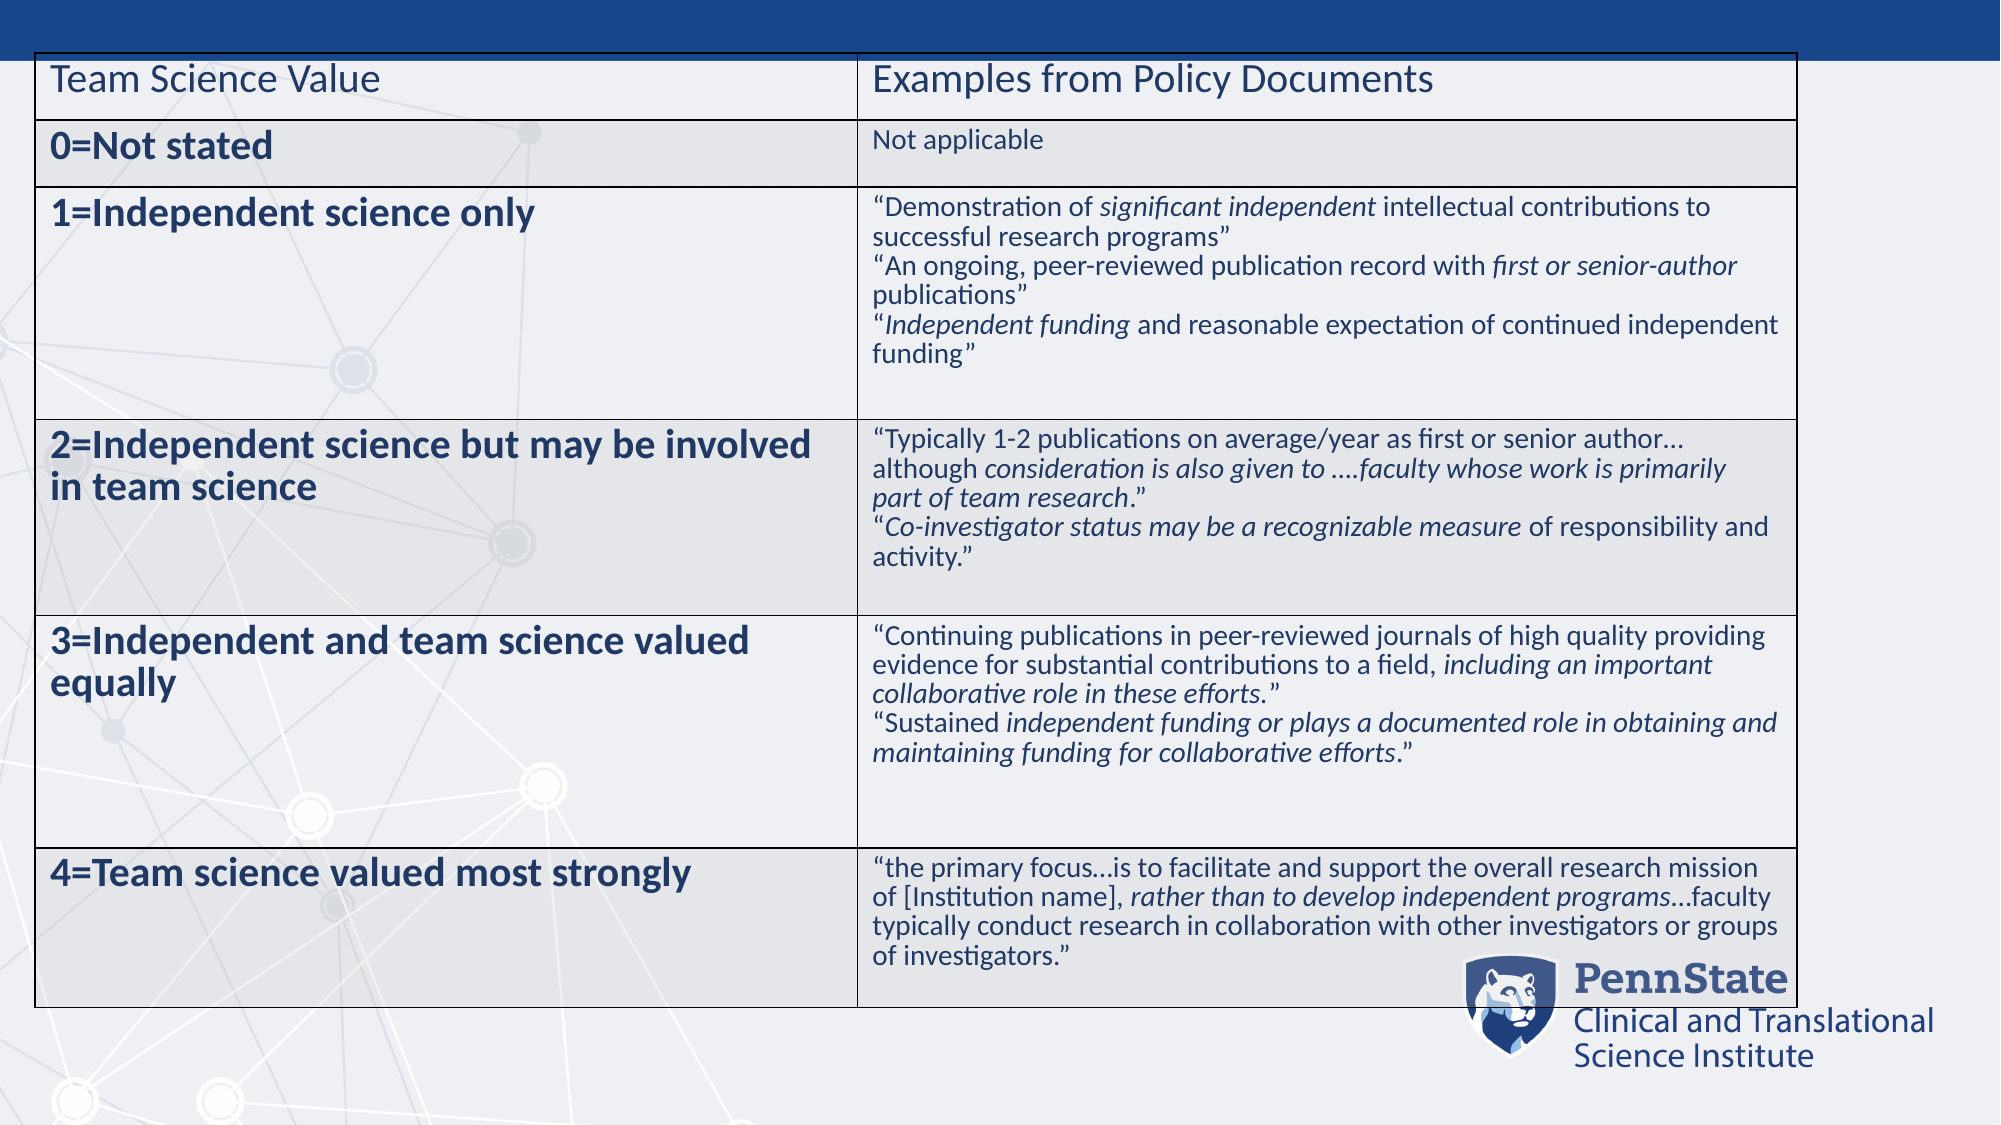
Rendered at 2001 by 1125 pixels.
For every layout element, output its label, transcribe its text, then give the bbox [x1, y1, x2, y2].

table_cell Not applicable [858, 121, 1796, 186]
table_cell 0=Not stated [36, 121, 857, 186]
table_cell 4=Team science valued most strongly [36, 849, 857, 1007]
table_cell 3=Independent and team science valued equally [36, 616, 857, 847]
table_header Team Science Value [36, 54, 857, 119]
table_cell 2=Independent science but may be involved in team science [36, 420, 857, 615]
table_cell “Typically 1-2 publications on average/year as first or senior author…although consideration is also given to ….faculty whose work is primarily part of team research.” “Co-investigator status may be a recognizable measure of responsibility and activity.” [858, 420, 1796, 615]
table_header Examples from Policy Documents [858, 54, 1796, 119]
table_cell “the primary focus…is to facilitate and support the overall research mission of [Institution name], rather than to develop independent programs…faculty typically conduct research in collaboration with other investigators or groups of investigators.” [858, 849, 1796, 1007]
table_cell “Demonstration of significant independent intellectual contributions to successful research programs” “An ongoing, peer-reviewed publication record with first or senior-author publications” “Independent funding and reasonable expectation of continued independent funding” [858, 188, 1796, 419]
table_cell 1=Independent science only [36, 188, 857, 419]
table_cell “Continuing publications in peer-reviewed journals of high quality providing evidence for substantial contributions to a field, including an important collaborative role in these efforts.” “Sustained independent funding or plays a documented role in obtaining and maintaining funding for collaborative efforts.” [858, 616, 1796, 847]
picture [0, 0, 2000, 1125]
